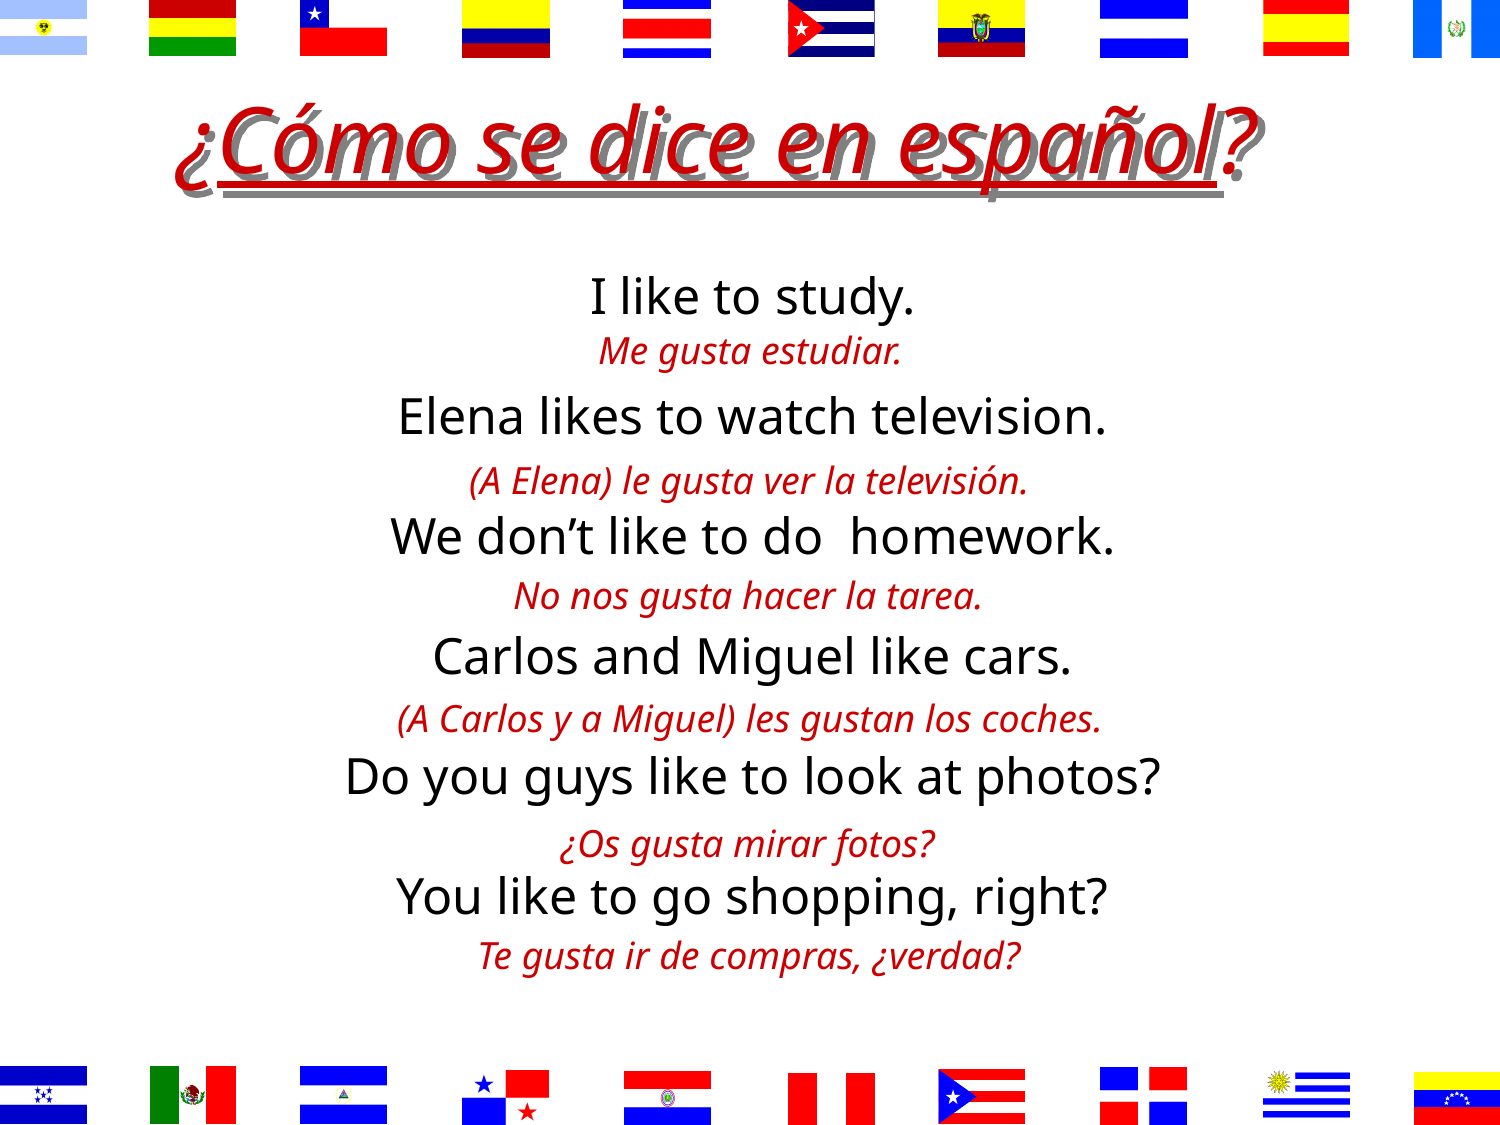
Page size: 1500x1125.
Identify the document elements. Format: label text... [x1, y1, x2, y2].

text_box No nos gusta hacer la tarea. [498, 564, 999, 625]
text_box ¿Cómo se dice en español? [162, 74, 1325, 200]
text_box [0, 0, 1500, 58]
text_box Me gusta estudiar. [583, 319, 919, 379]
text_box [0, 1065, 1500, 1125]
text_box ¿Os gusta mirar fotos? [546, 812, 951, 873]
text_box (A Elena) le gusta ver la televisión. [454, 449, 1046, 510]
text_box I like to study. Elena likes to watch television. We don’t like to do homework. Carlos and Miguel like cars. Do you guys like to look at photos? You like to go shopping, right? [329, 257, 1177, 933]
text_box (A Carlos y a Miguel) les gustan los coches. [382, 687, 1119, 748]
text_box Te gusta ir de compras, ¿verdad? [462, 924, 1037, 985]
